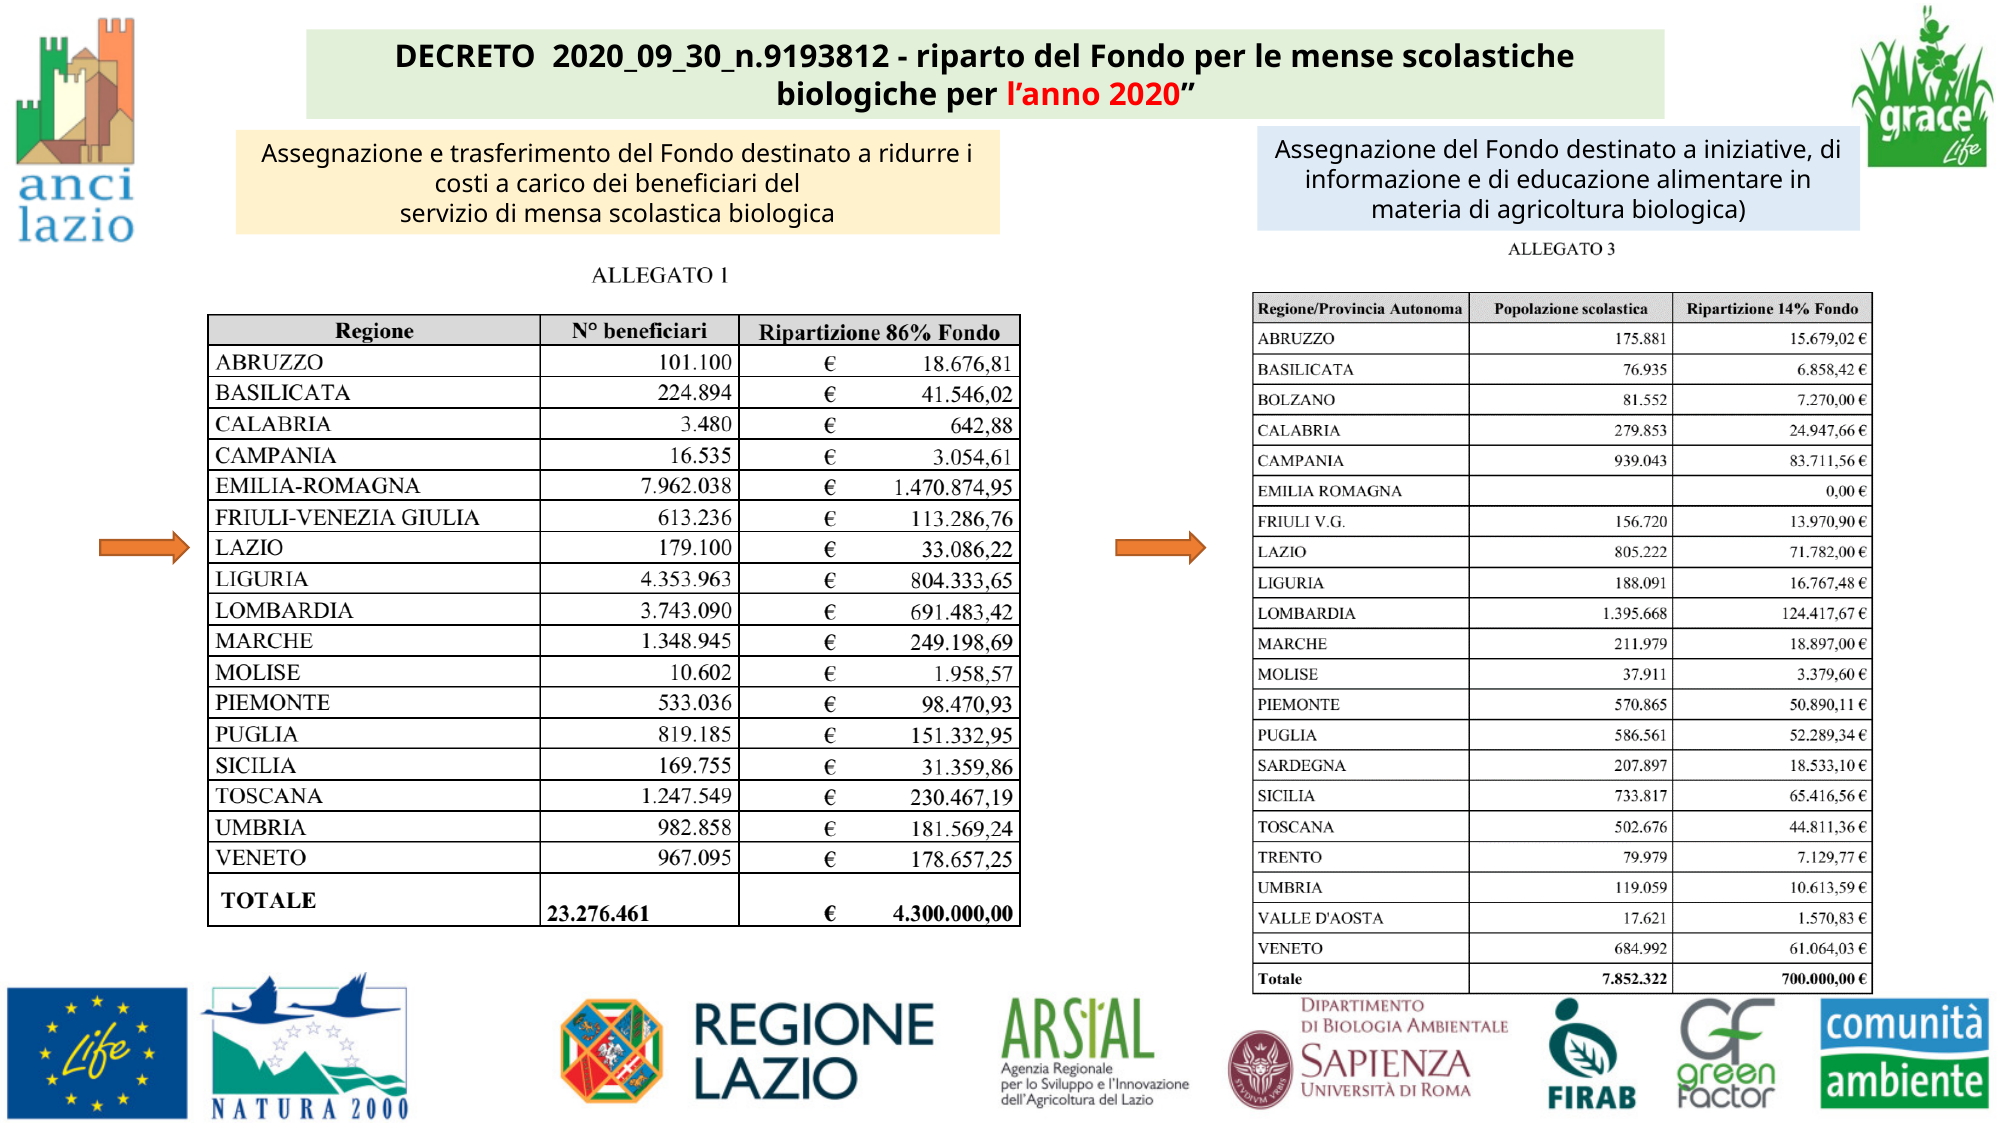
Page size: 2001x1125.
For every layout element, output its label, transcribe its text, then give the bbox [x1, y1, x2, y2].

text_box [1116, 232, 1874, 996]
picture [1851, 3, 1996, 169]
picture [0, 972, 2000, 1123]
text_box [100, 255, 1035, 937]
text_box DECRETO 2020_09_30_n.9193812 - riparto del Fondo per le mense scolastiche biologiche per l’anno 2020” [306, 29, 1665, 119]
text_box Assegnazione e trasferimento del Fondo destinato a ridurre i costi a carico dei beneficiari del servizio di mensa scolastica biologica [235, 129, 1000, 235]
picture [5, 3, 138, 256]
text_box Assegnazione del Fondo destinato a iniziative, di informazione e di educazione alimentare in materia di agricoltura biologica) [1257, 126, 1861, 231]
